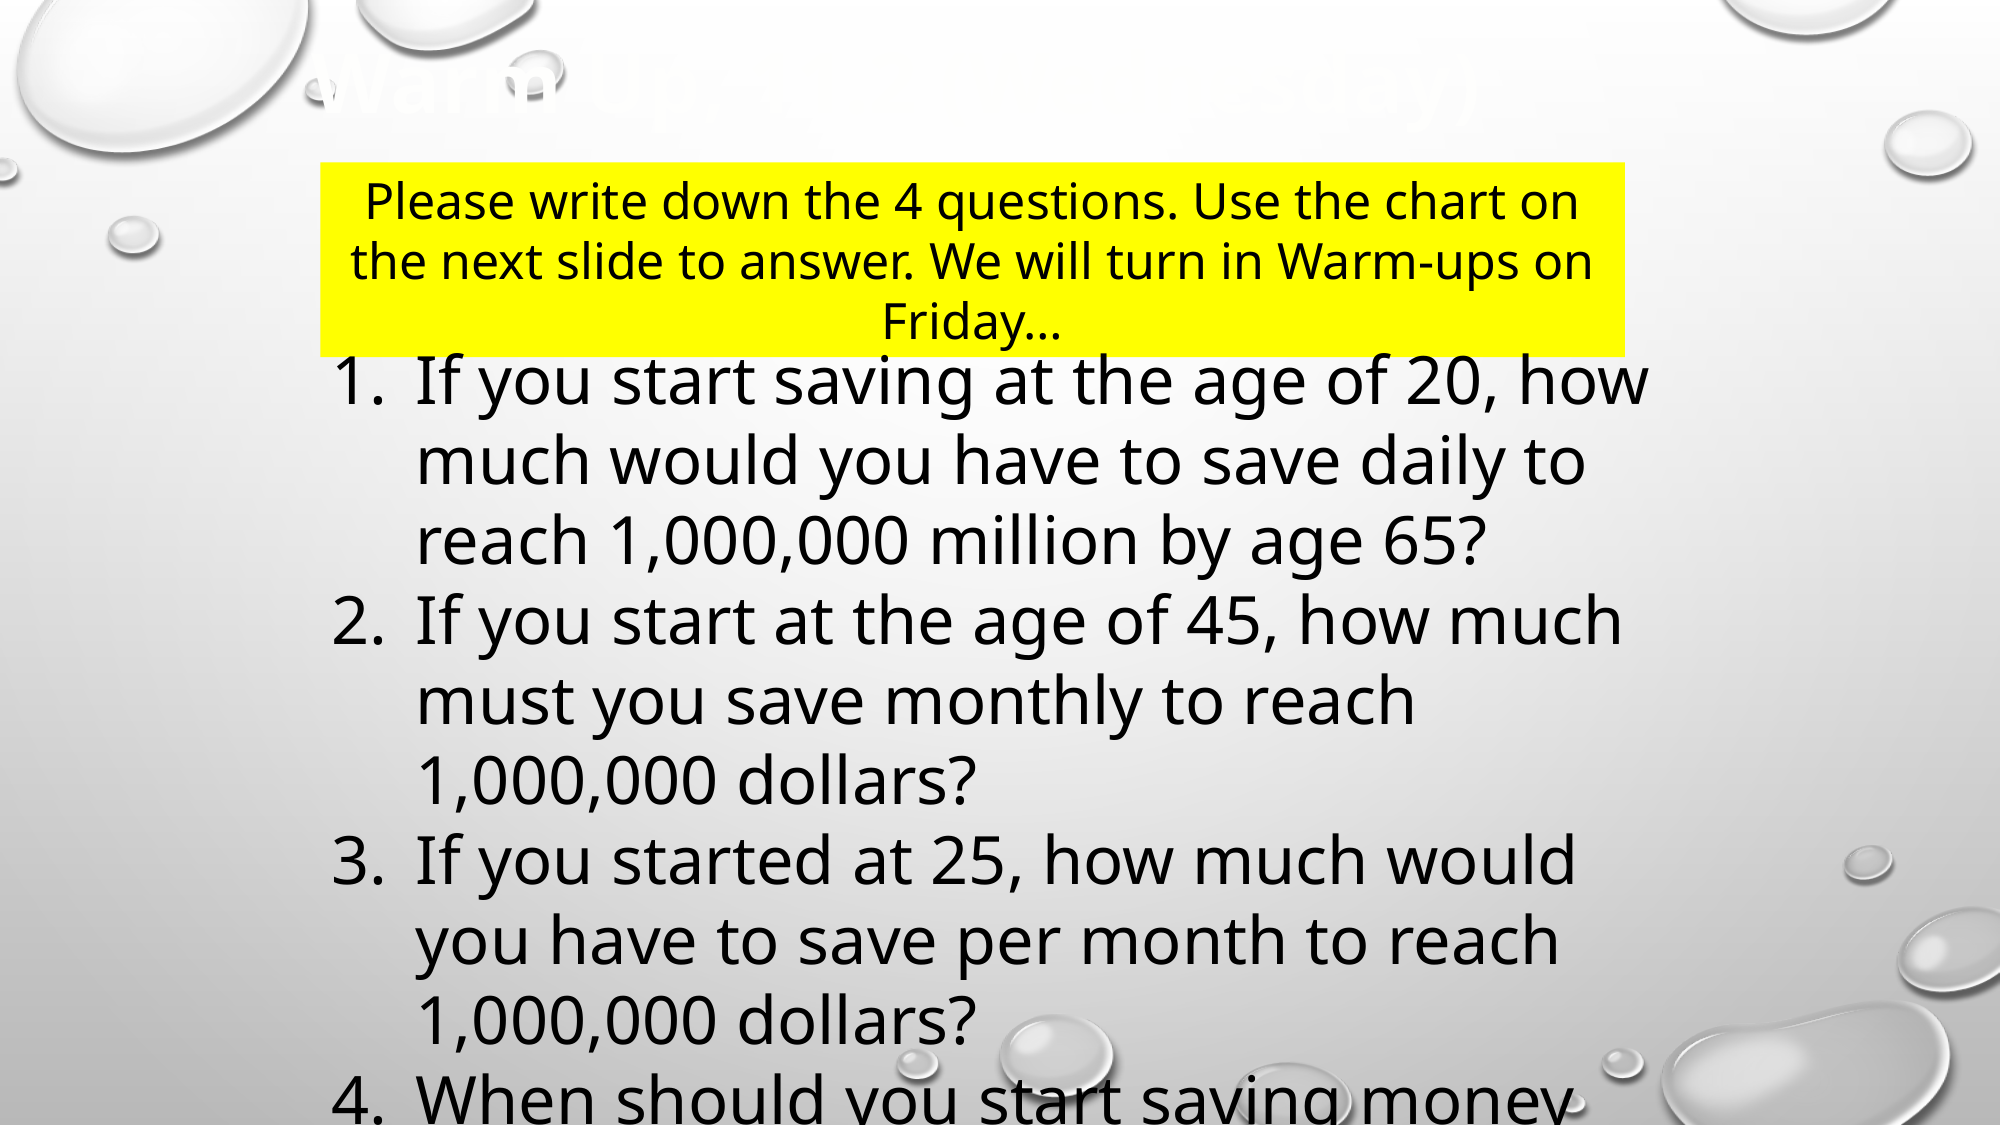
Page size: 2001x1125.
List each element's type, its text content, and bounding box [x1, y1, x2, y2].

text_box If you start saving at the age of 20, how much would you have to save daily to reach 1,000,000 million by age 65? If you start at the age of 45, how much must you save monthly to reach 1,000,000 dollars? If you started at 25, how much would you have to save per month to reach 1,000,000 dollars? When should you start saving money for your retirement? [316, 330, 1684, 1125]
text_box Warm Up, 11.2 (Wednesday) [300, 24, 1700, 137]
text_box Please write down the 4 questions. Use the chart on the next slide to answer. We will turn in Warm-ups on Friday… [320, 162, 1625, 330]
picture [0, 0, 2000, 1125]
